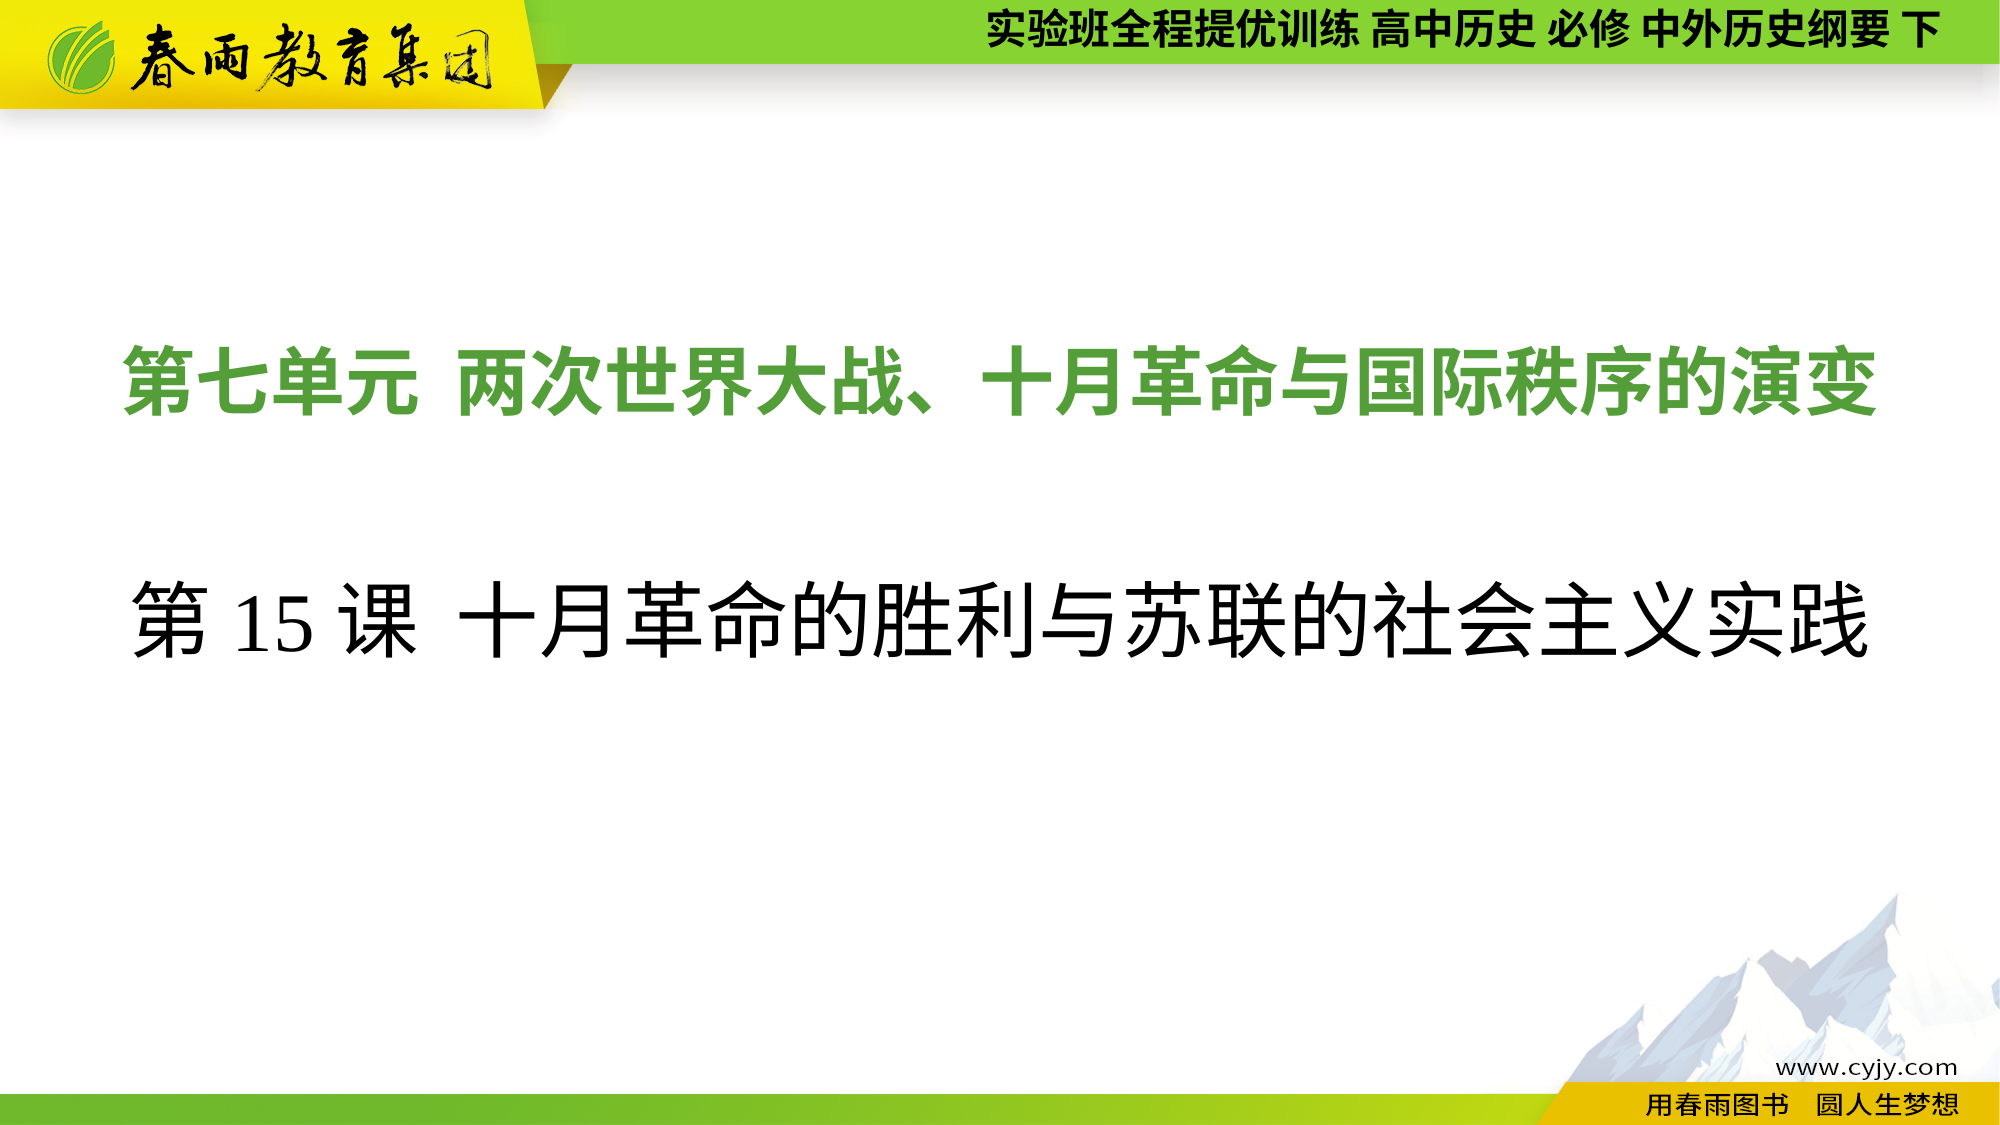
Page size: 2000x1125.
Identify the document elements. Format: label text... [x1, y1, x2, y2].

picture [0, 0, 2000, 1125]
text_box 第七单元 两次世界大战、十月革命与国际秩序的演变 [54, 282, 1946, 432]
text_box 第15课 十月革命的胜利与苏联的社会主义实践 [54, 511, 1946, 676]
